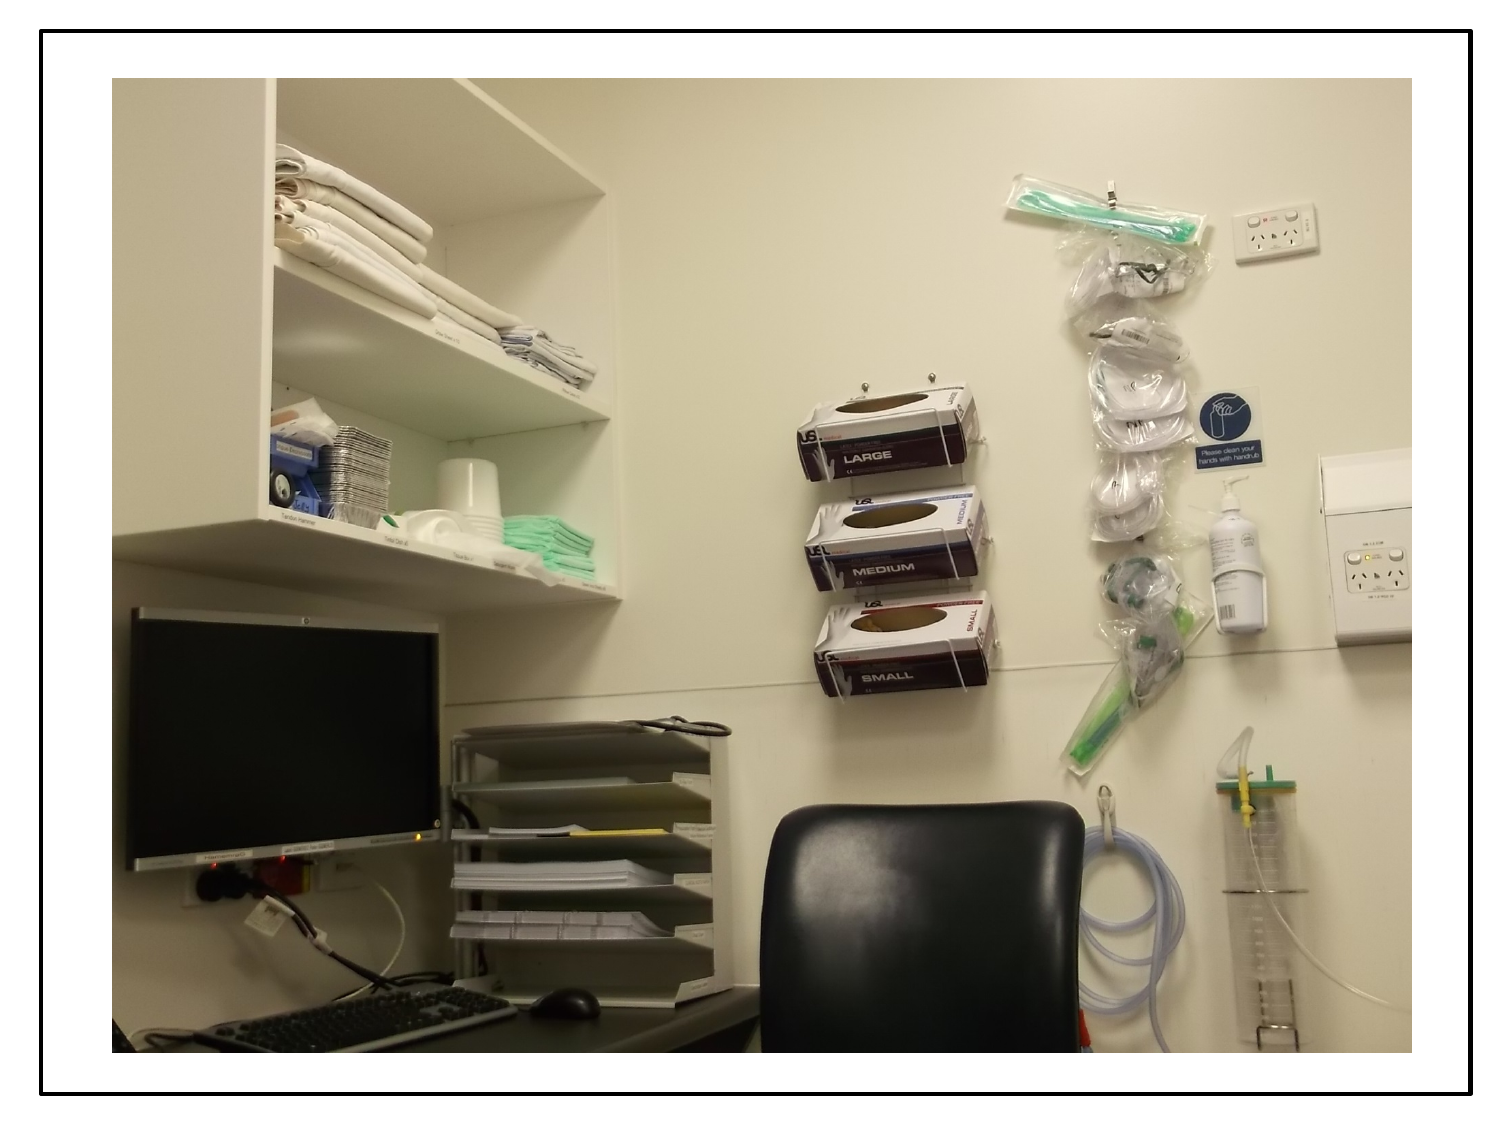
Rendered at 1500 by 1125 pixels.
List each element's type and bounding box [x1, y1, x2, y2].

text_box [39, 29, 1473, 1096]
picture [111, 77, 1412, 1053]
